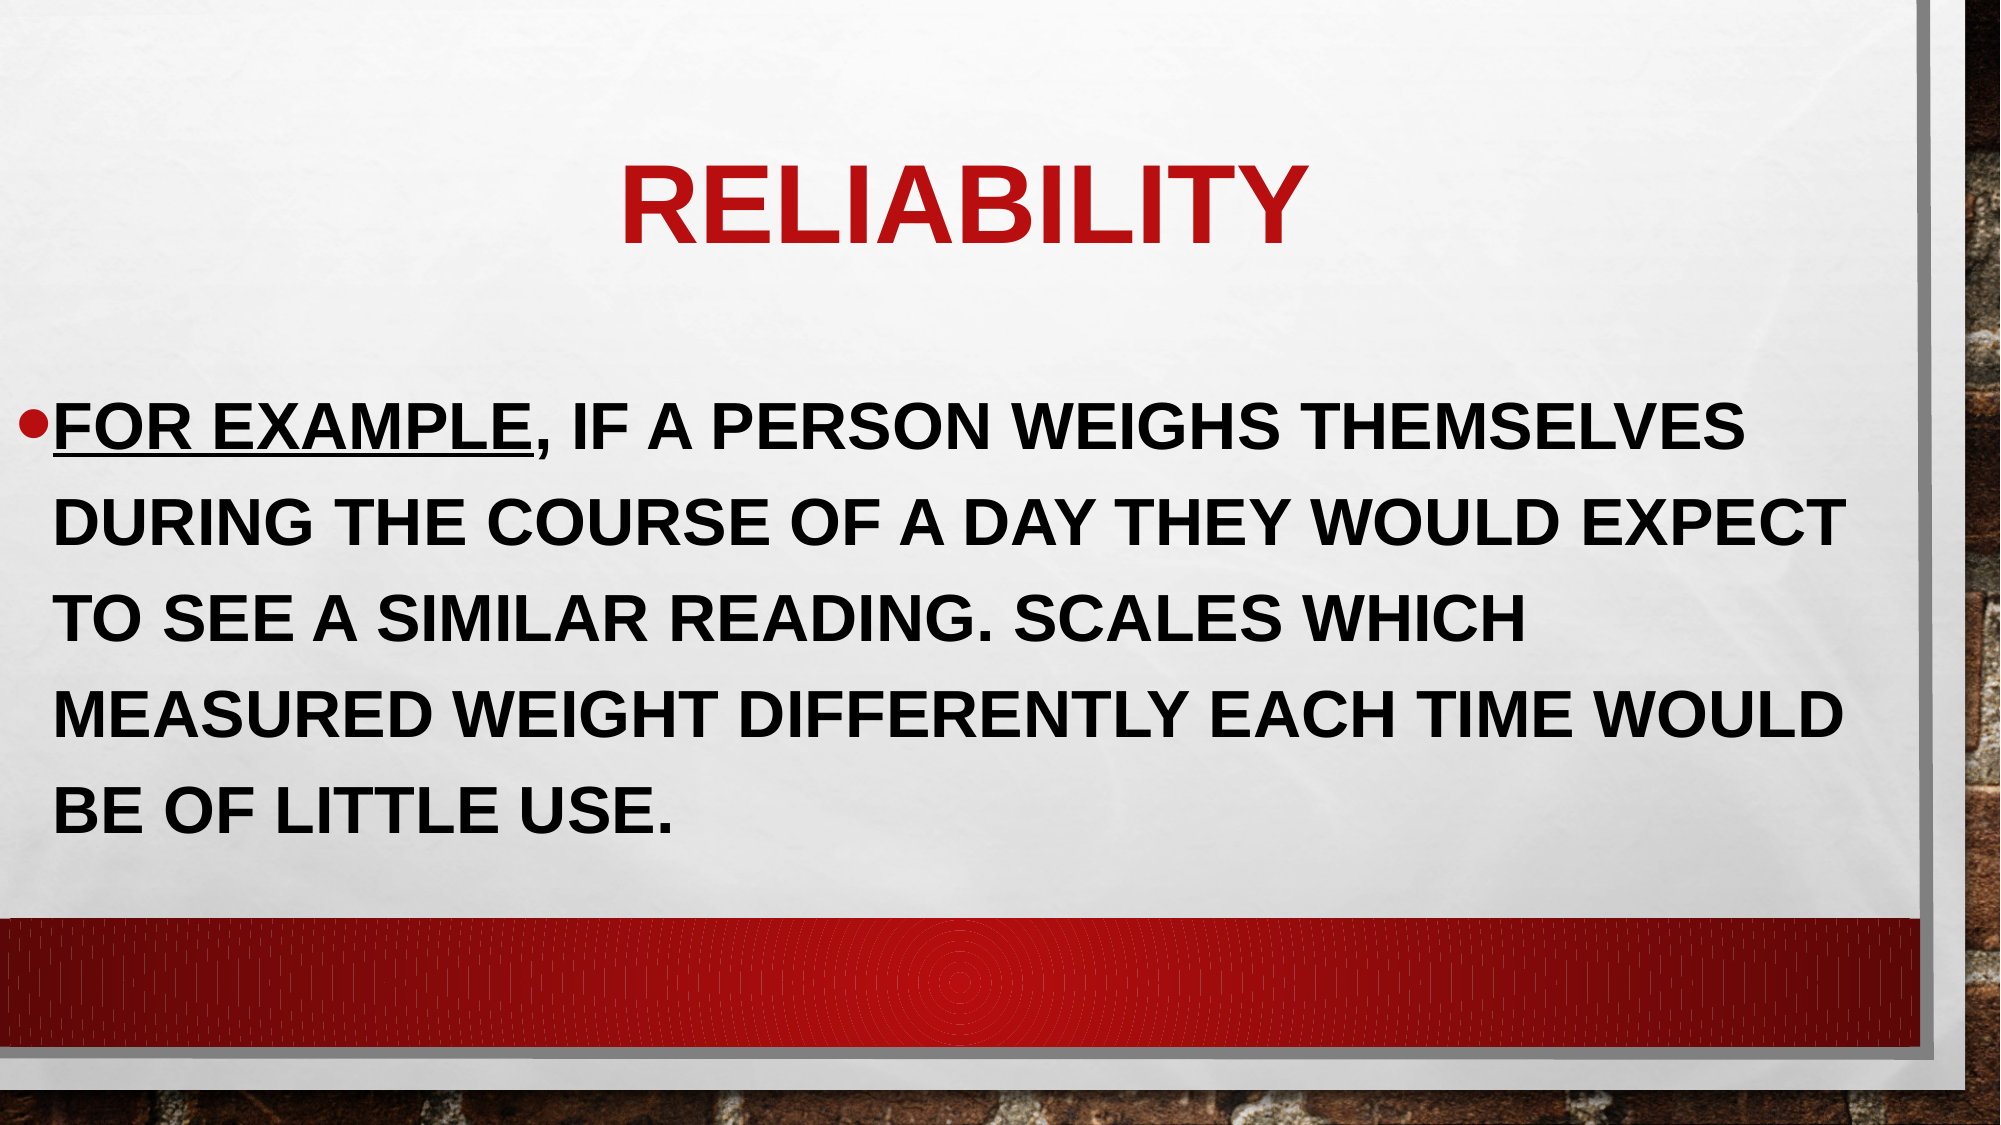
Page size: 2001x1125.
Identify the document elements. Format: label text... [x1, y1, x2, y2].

title Reliability [112, 112, 1818, 301]
list For example, if a person weighs themselves during the course of a day they would expect to see a similar reading. Scales which measured weight differently each time would be of little use. [0, 301, 1895, 912]
picture [0, 0, 2000, 1125]
